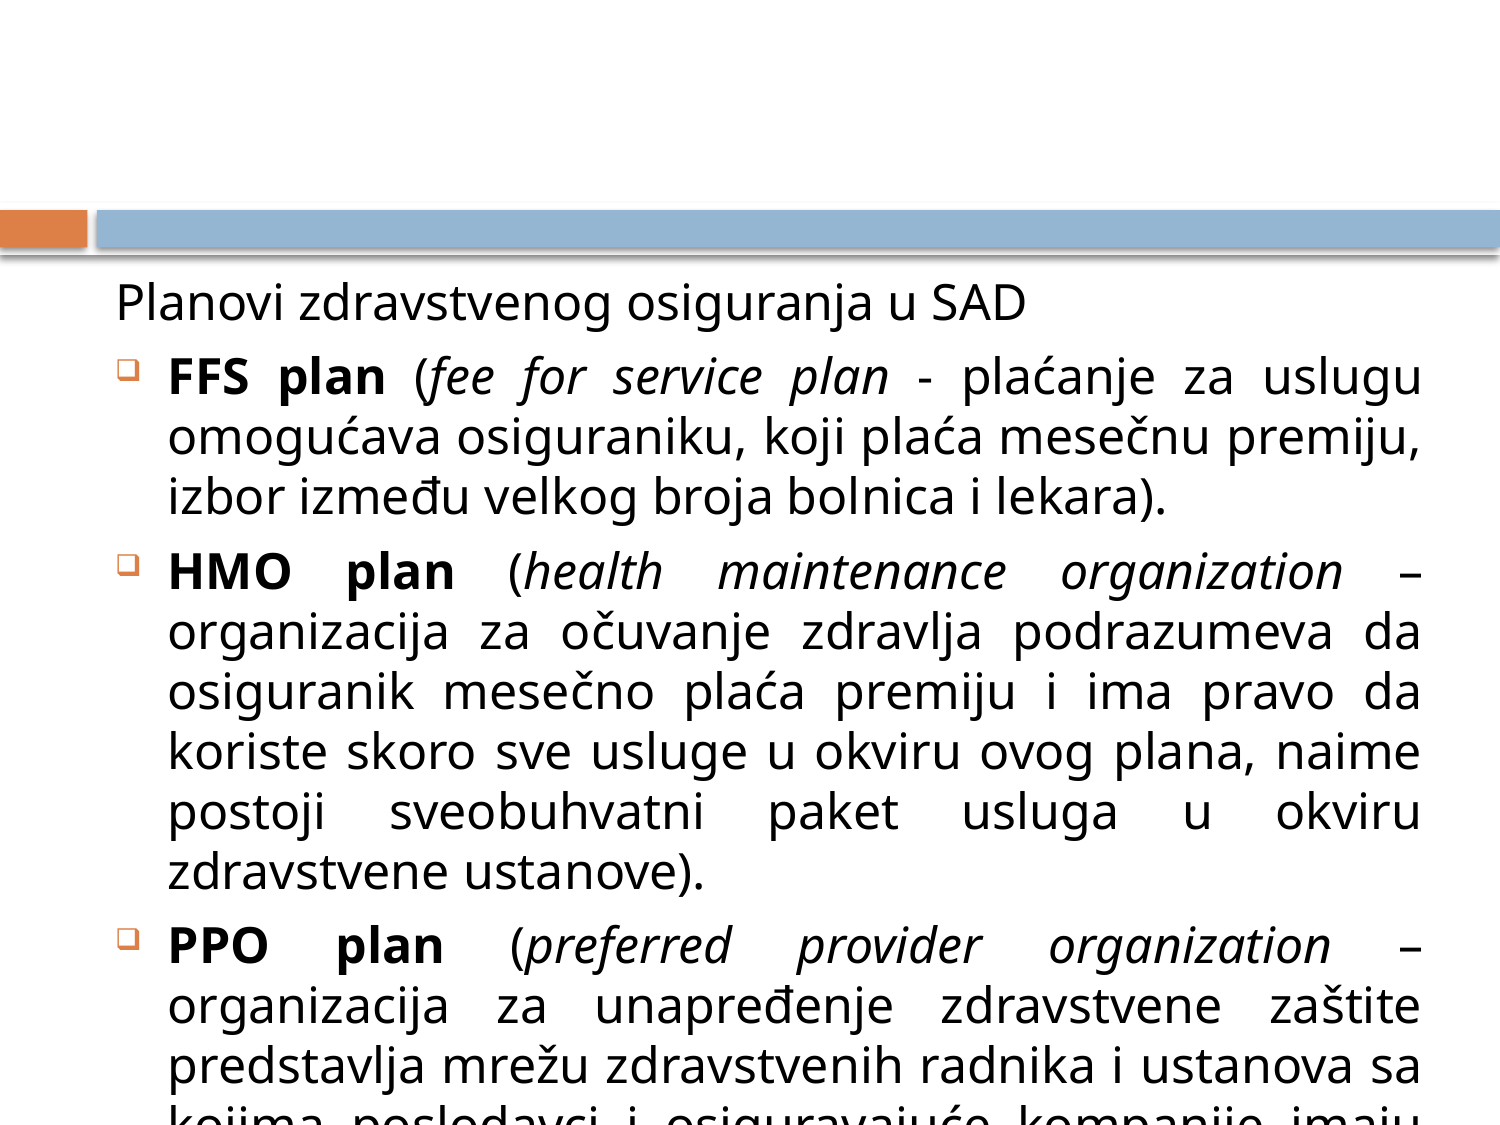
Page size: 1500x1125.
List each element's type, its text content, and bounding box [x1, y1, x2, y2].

list Planovi zdravstvenog osiguranja u SAD FFS plan (fee for service plan - plaćanje za uslugu omogućava osiguraniku, koji plaća mesečnu premiju, izbor između velkog broja bolnica i lekara). HMO plan (health maintenance organization – organizacija za očuvanje zdravlja podrazumeva da osiguranik mesečno plaća premiju i ima pravo da koriste skoro sve usluge u okviru ovog plana, naime postoji sveobuhvatni paket usluga u okviru zdravstvene ustanove). PPO plan (preferred provider organization – organizacija za unapređenje zdravstvene zaštite predstavlja mrežu zdravstvenih radnika i ustanova sa kojima poslodavci i osiguravajuće kompanije imaju ugovore za pružanje usluga zdravstvene zaštite). [100, 262, 1438, 1125]
